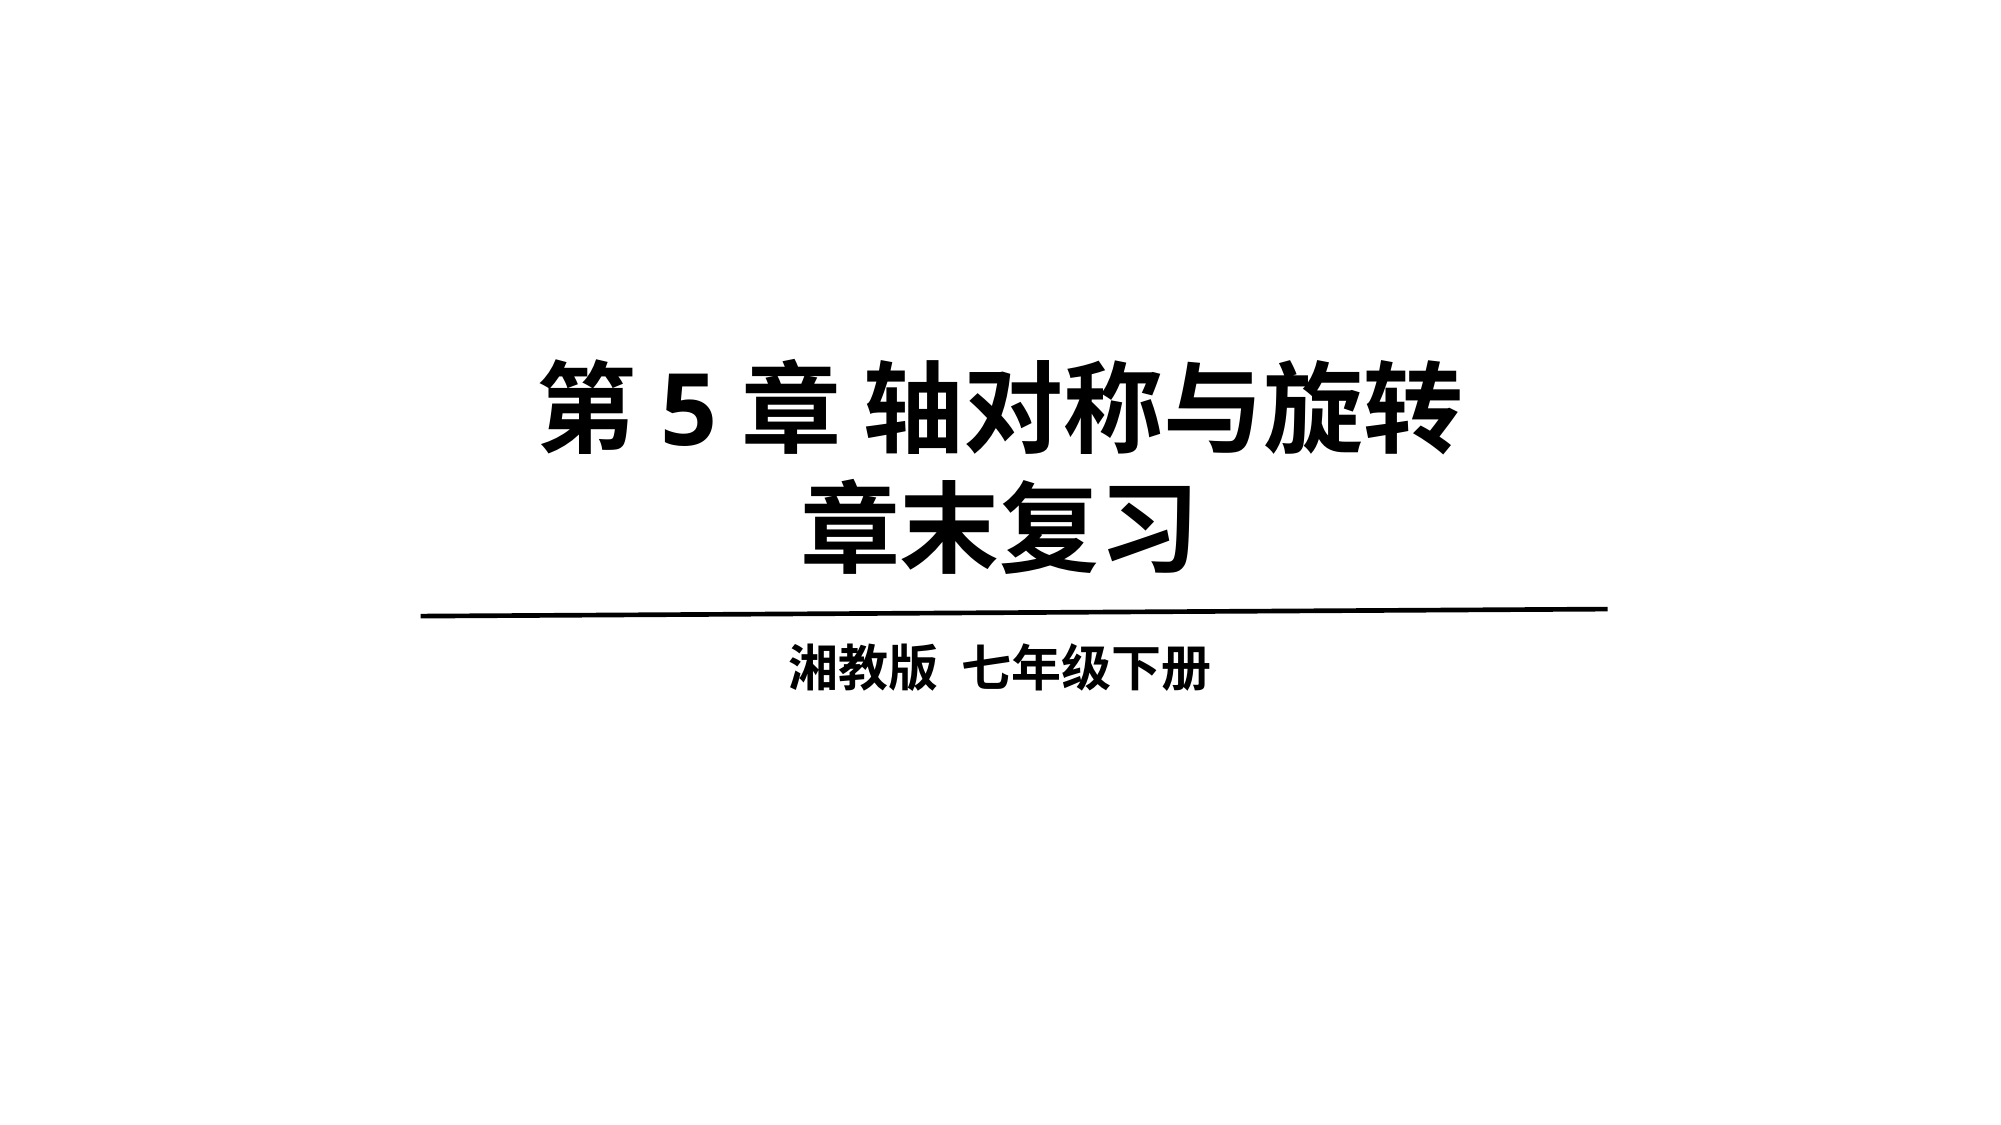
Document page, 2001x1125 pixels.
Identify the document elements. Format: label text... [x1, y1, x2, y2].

text_box 湘教版 七年级下册 [249, 629, 1750, 704]
text_box 第5章 轴对称与旋转 章末复习 [249, 337, 1750, 593]
